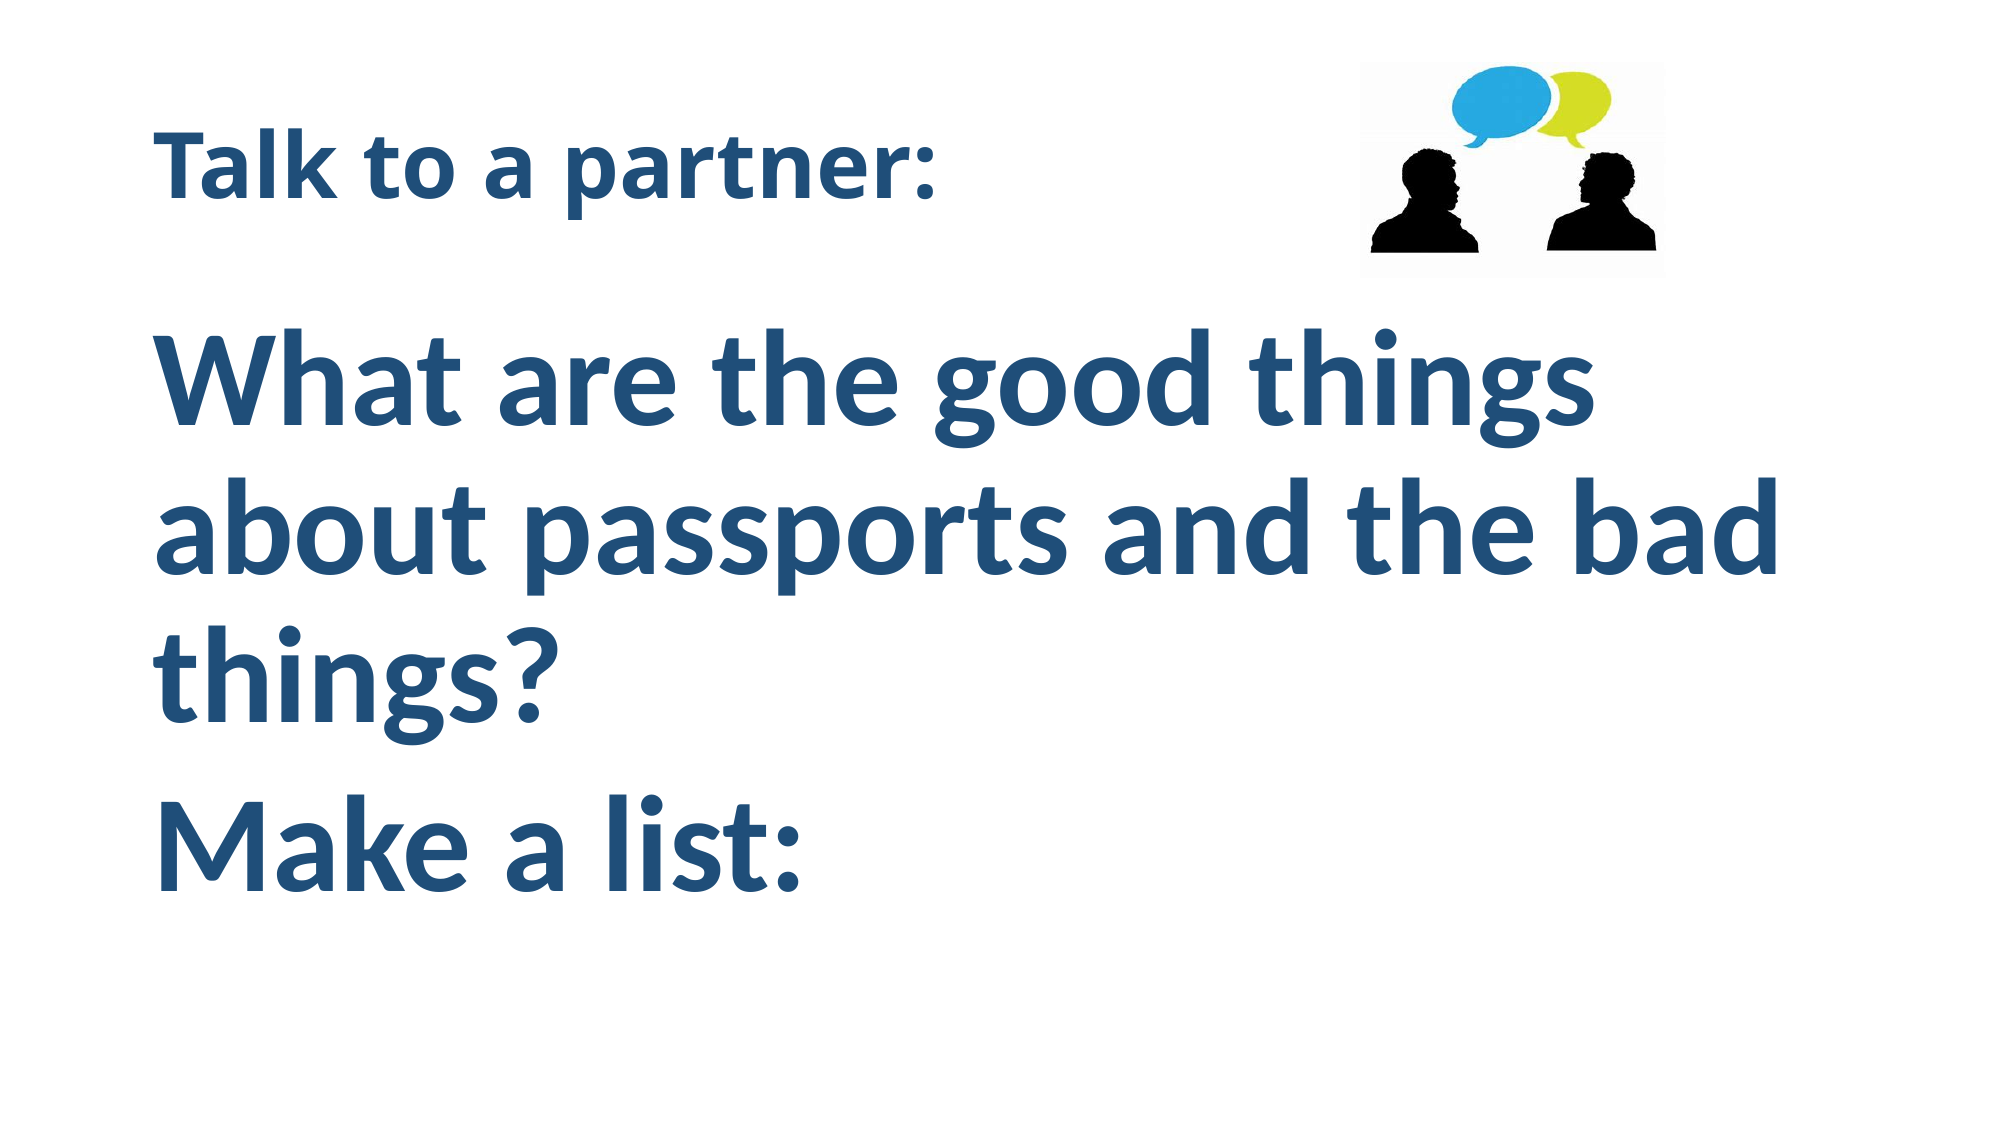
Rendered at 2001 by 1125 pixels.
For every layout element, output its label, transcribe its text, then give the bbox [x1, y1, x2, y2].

picture [1360, 62, 1666, 278]
list What are the good things about passports and the bad things? Make a list: [137, 299, 1863, 1014]
title Talk to a partner: [137, 59, 1863, 278]
